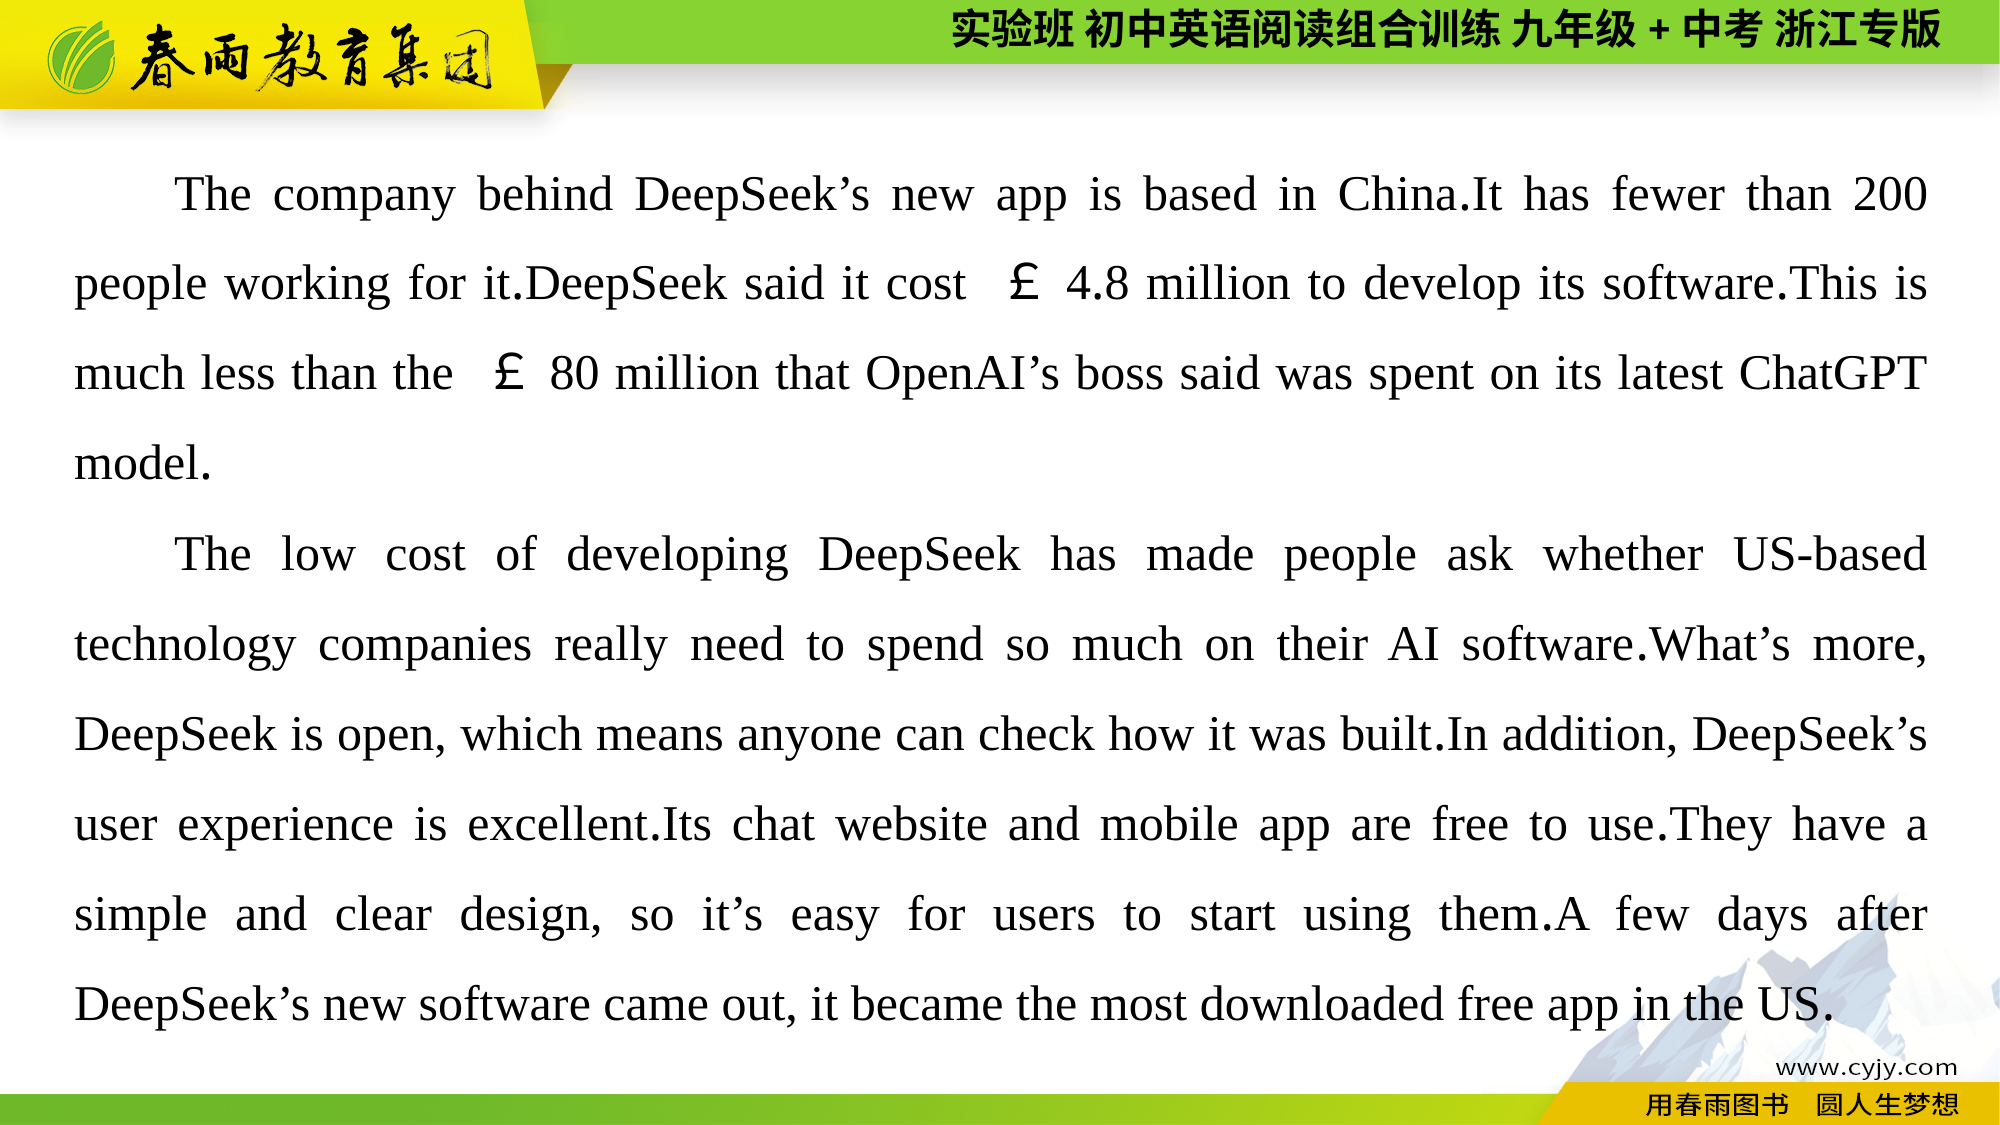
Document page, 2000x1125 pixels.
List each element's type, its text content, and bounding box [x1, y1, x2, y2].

picture [0, 0, 2000, 1125]
list The company behind DeepSeek’s new app is based in China.It has fewer than 200 people working for it.DeepSeek said it cost ￡4.8 million to develop its software.This is much less than the ￡80 million that OpenAI’s boss said was spent on its latest ChatGPT model. The low cost of developing DeepSeek has made people ask whether US-based technology companies really need to spend so much on their AI software.What’s more, DeepSeek is open, which means anyone can check how it was built.In addition, DeepSeek’s user experience is excellent.Its chat website and mobile app are free to use.They have a simple and clear design, so it’s easy for users to start using them.A few days after DeepSeek’s new software came out, it became the most downloaded free app in the US. [59, 122, 1944, 1035]
